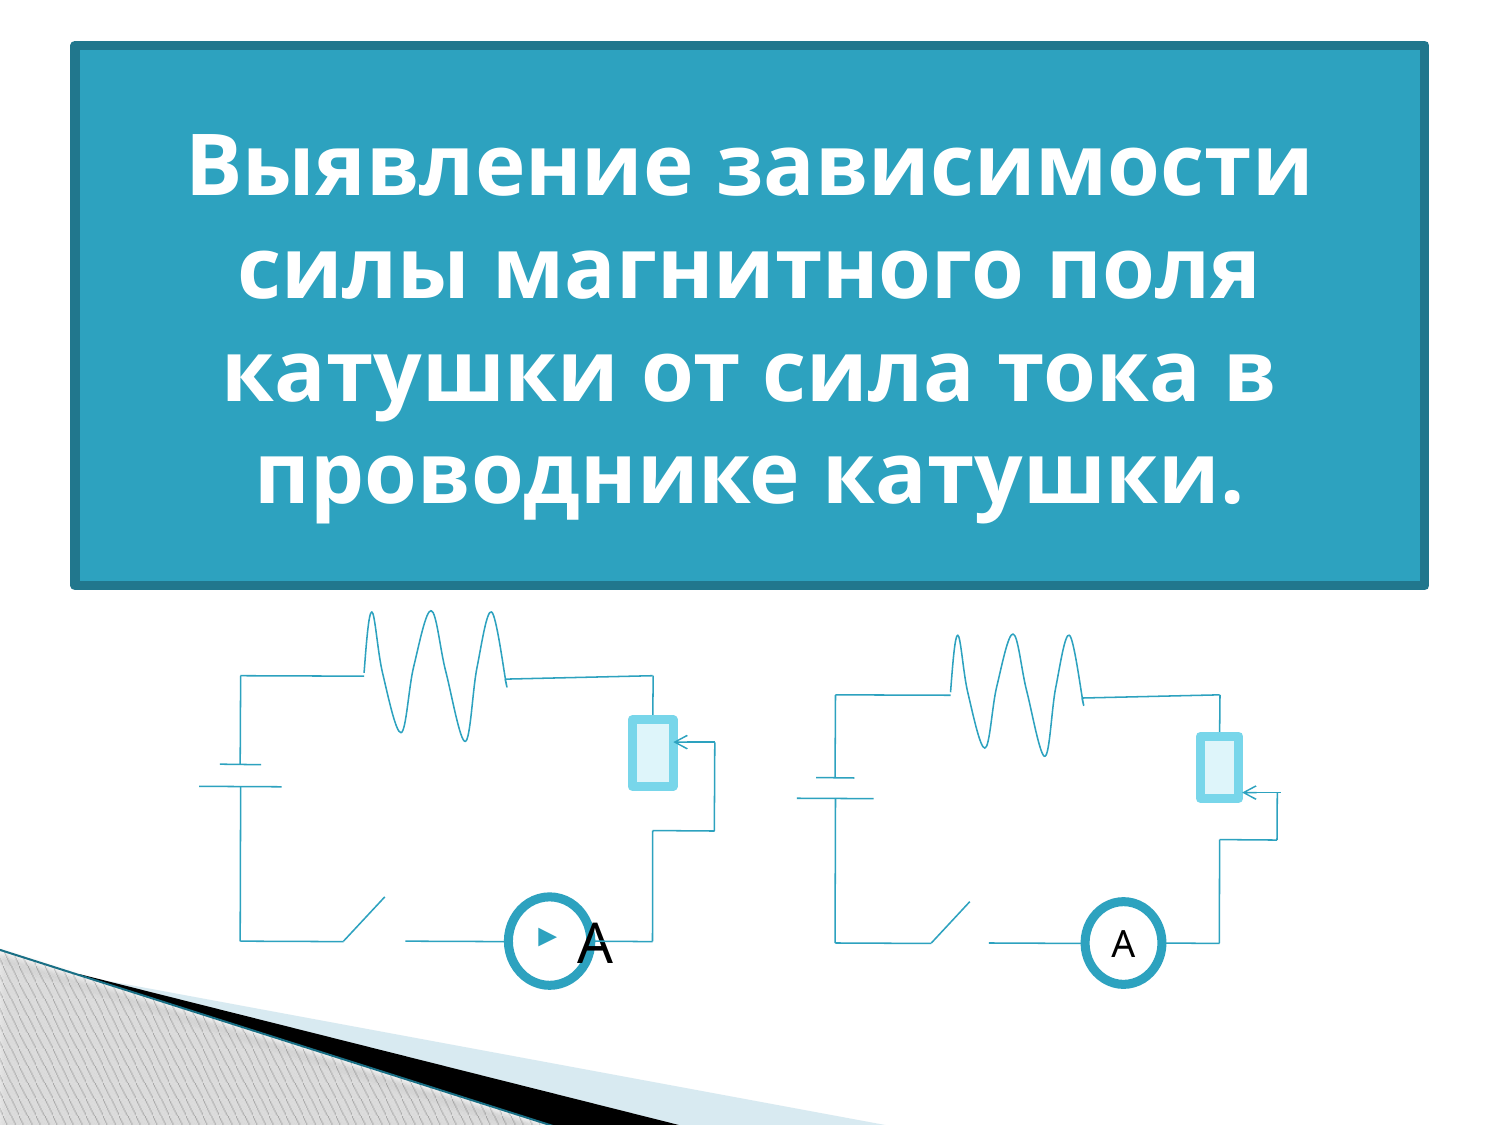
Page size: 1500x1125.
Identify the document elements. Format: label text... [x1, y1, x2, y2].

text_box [796, 632, 1281, 985]
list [198, 609, 716, 986]
title Выявление зависимости силы магнитного поля катушки от сила тока в проводнике катушки. [70, 41, 1429, 590]
